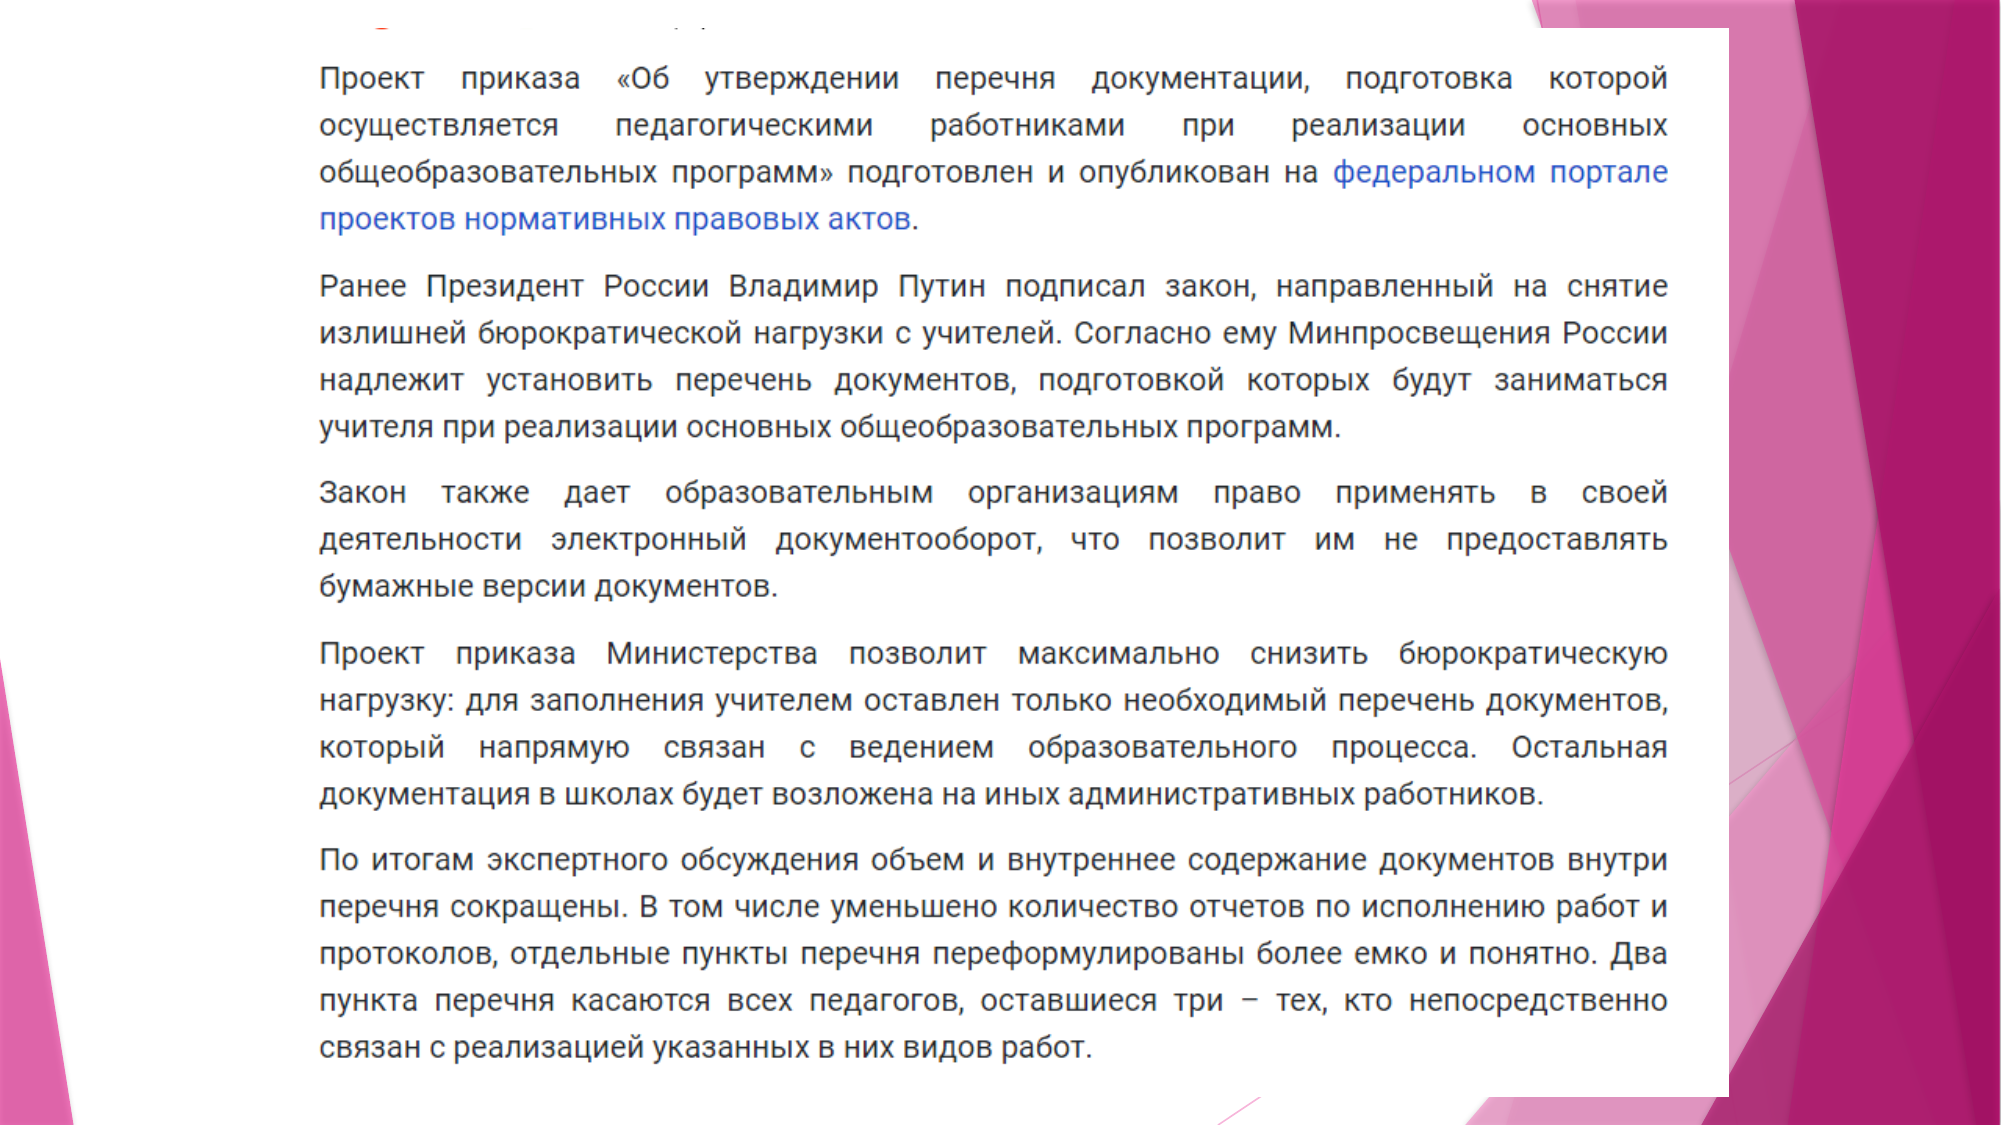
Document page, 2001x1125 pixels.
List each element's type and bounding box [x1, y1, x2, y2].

picture [271, 27, 1729, 1098]
